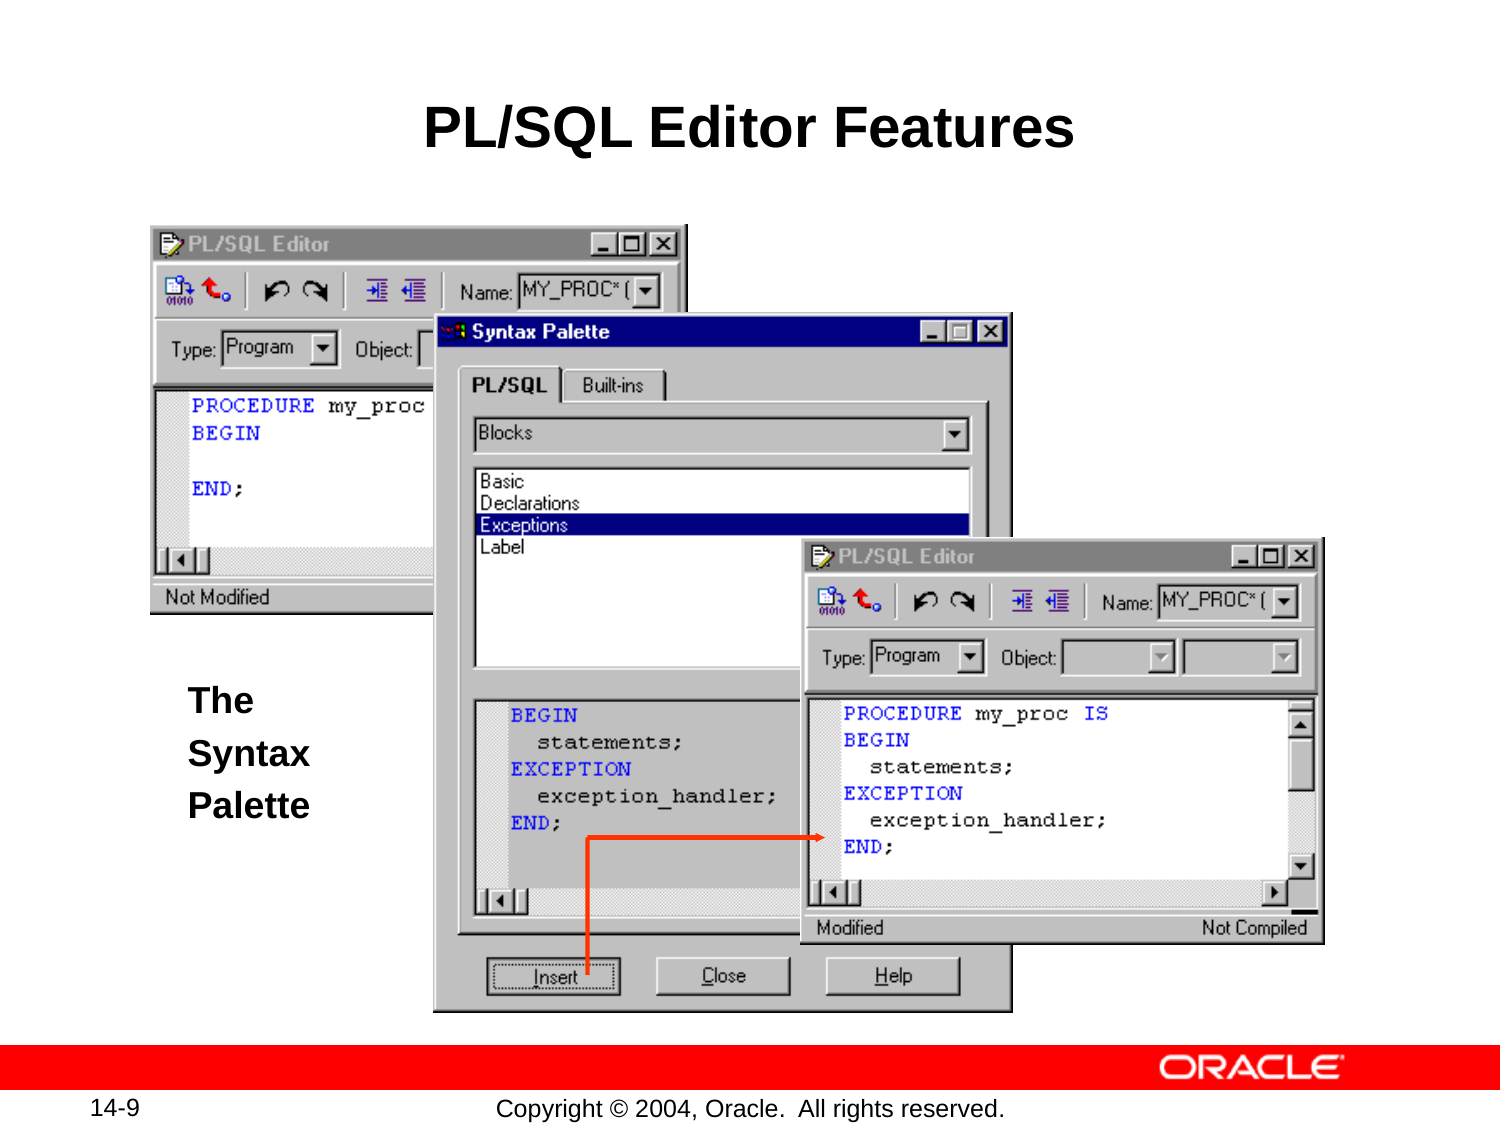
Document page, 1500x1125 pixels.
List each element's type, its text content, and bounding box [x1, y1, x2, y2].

title PL/SQL Editor Features [149, 87, 1351, 232]
text_box The Syntax Palette [185, 673, 313, 828]
picture [149, 224, 1326, 1013]
